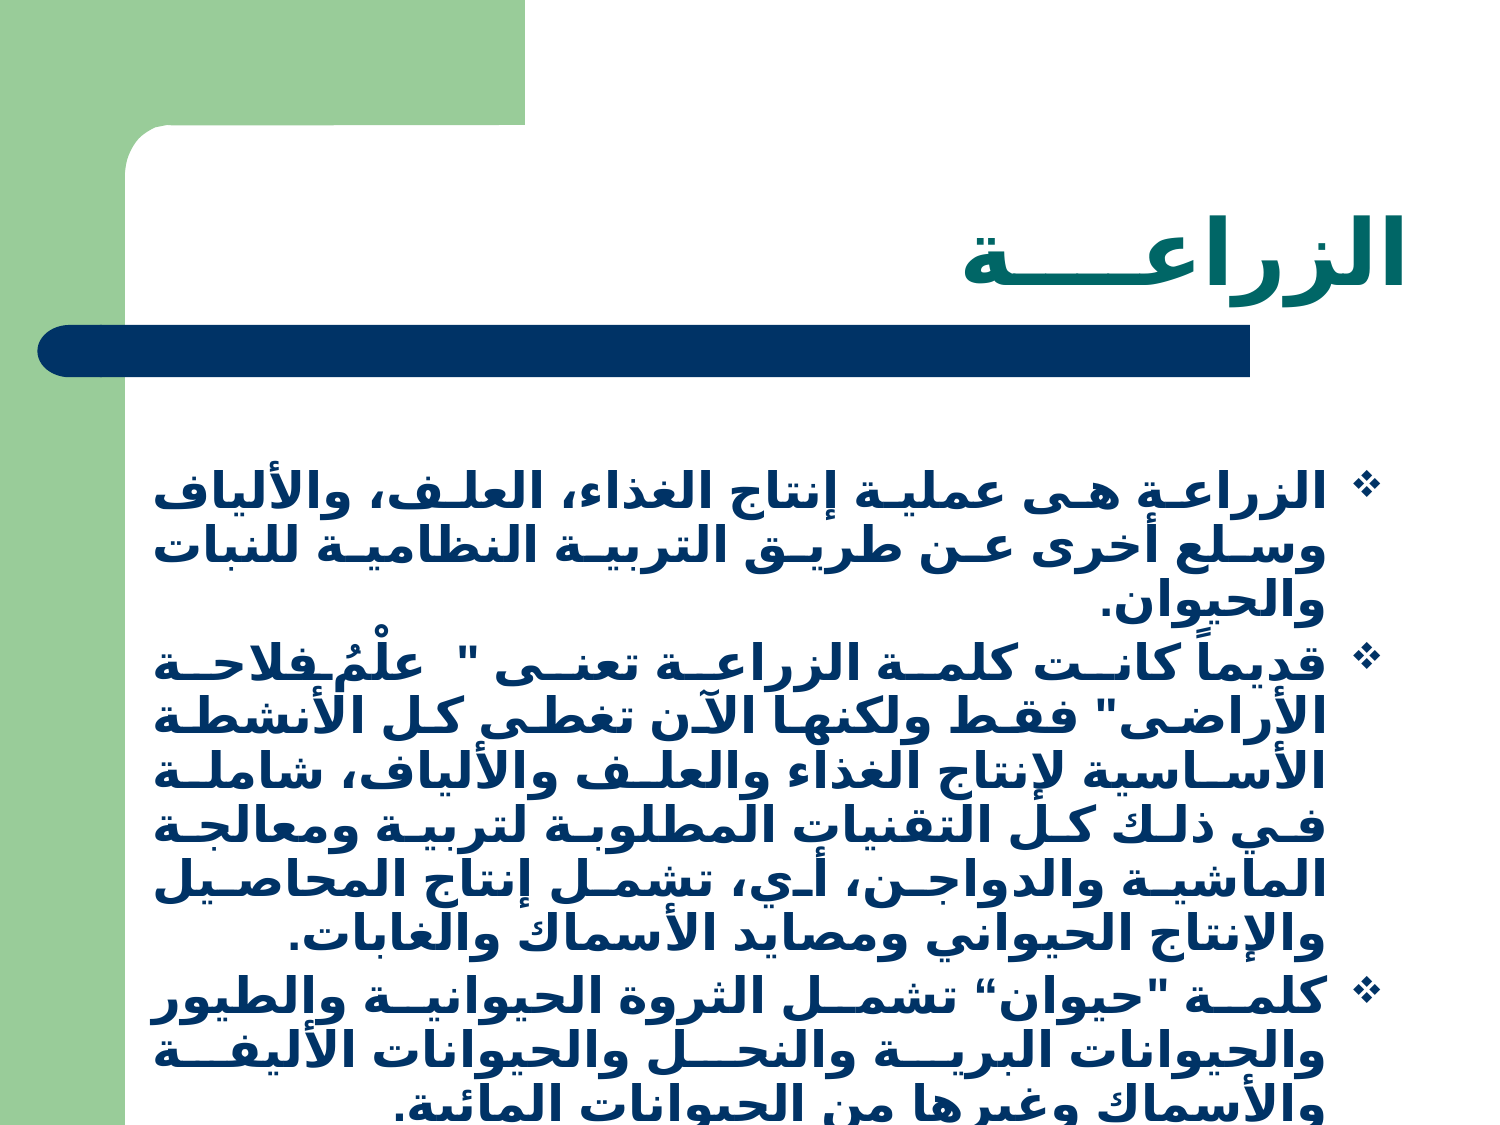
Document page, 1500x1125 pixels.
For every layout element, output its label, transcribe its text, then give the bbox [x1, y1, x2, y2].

list الزراعة هى عملية إنتاج الغذاء، العلف، والألياف وسلع أخرى عن طريق التربية النظامية للنبات والحيوان. قديماً كانت كلمة الزراعة تعنى "علْمُ فلاحة الأراضى" فقط ولكنها الآن تغطى كل الأنشطة الأساسية لإنتاج الغذاء والعلف والألياف، شاملة في ذلك كل التقنيات المطلوبة لتربية ومعالجة الماشية والدواجن، أي، تشمل إنتاج المحاصيل والإنتاج الحيواني ومصايد الأسماك والغابات. كلمة "حيوان“ تشمل الثروة الحيوانية والطيور والحيوانات البرية والنحل والحيوانات الأليفة والأسماك وغيرها من الحيوانات المائية. [137, 387, 1400, 999]
title الزراعــــة [124, 124, 1426, 313]
